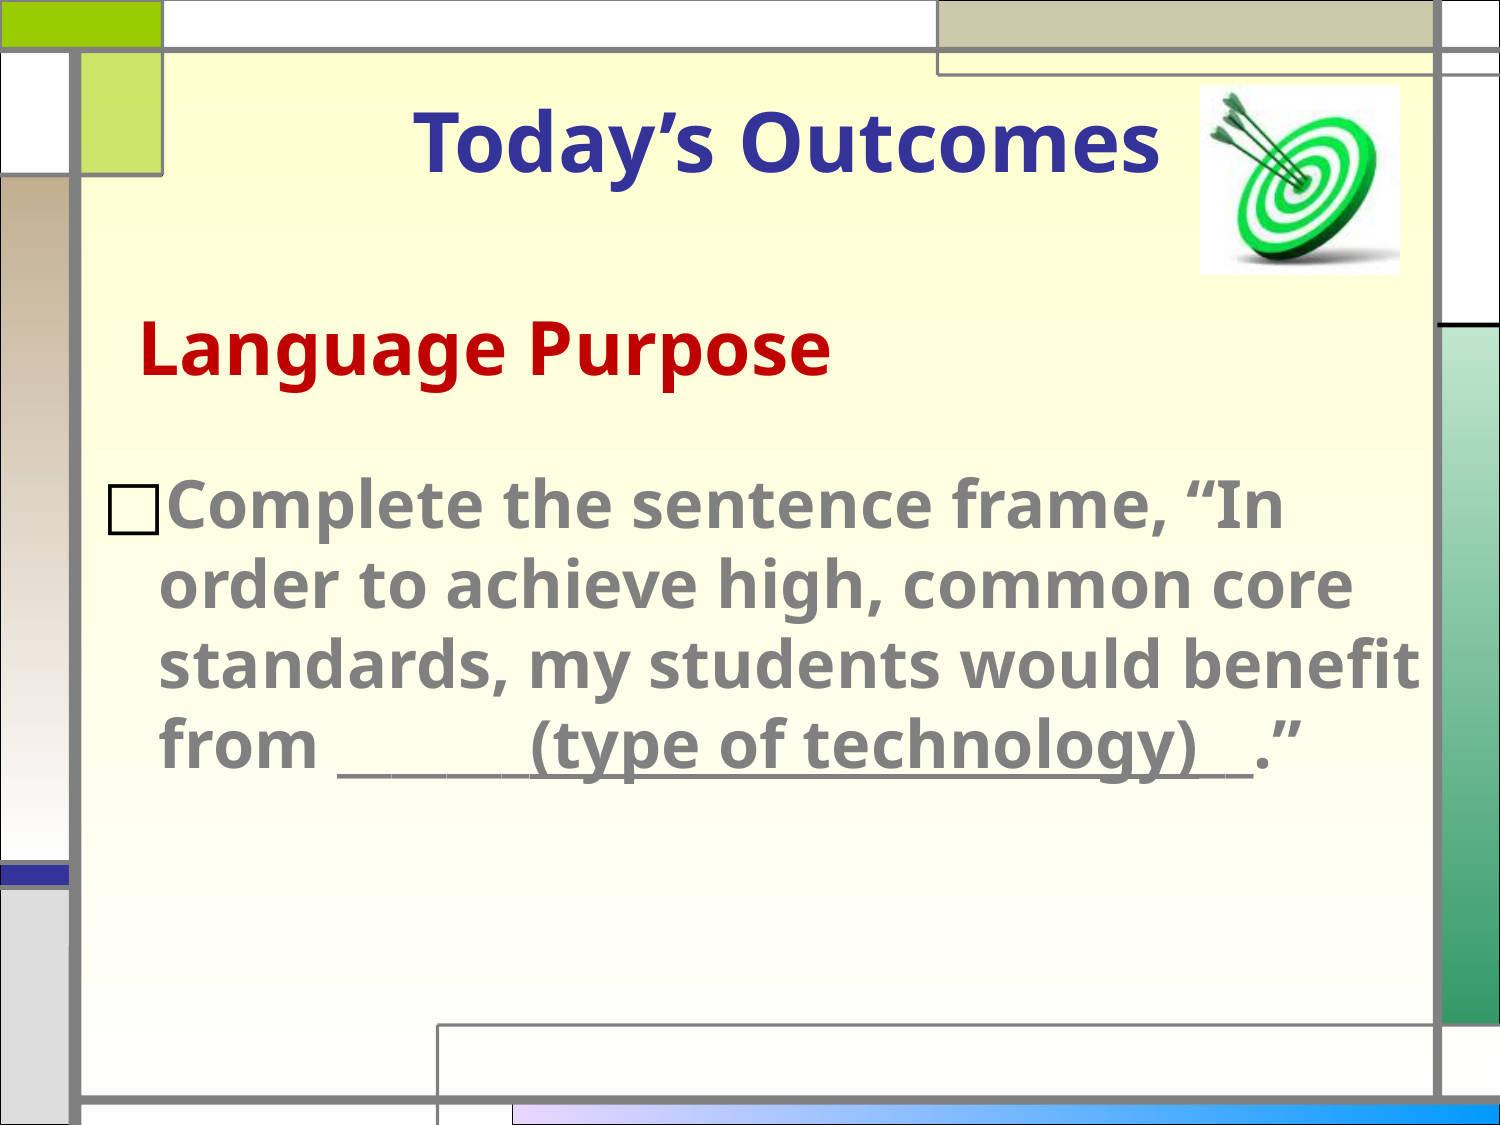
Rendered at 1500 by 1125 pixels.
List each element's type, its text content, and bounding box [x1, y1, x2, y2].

title Today’s Outcomes [149, 44, 1426, 233]
picture [1199, 85, 1401, 276]
list Language Purpose Complete the sentence frame, “In order to achieve high, common core standards, my students would benefit from _______(type of technology)__.” [87, 292, 1438, 1036]
